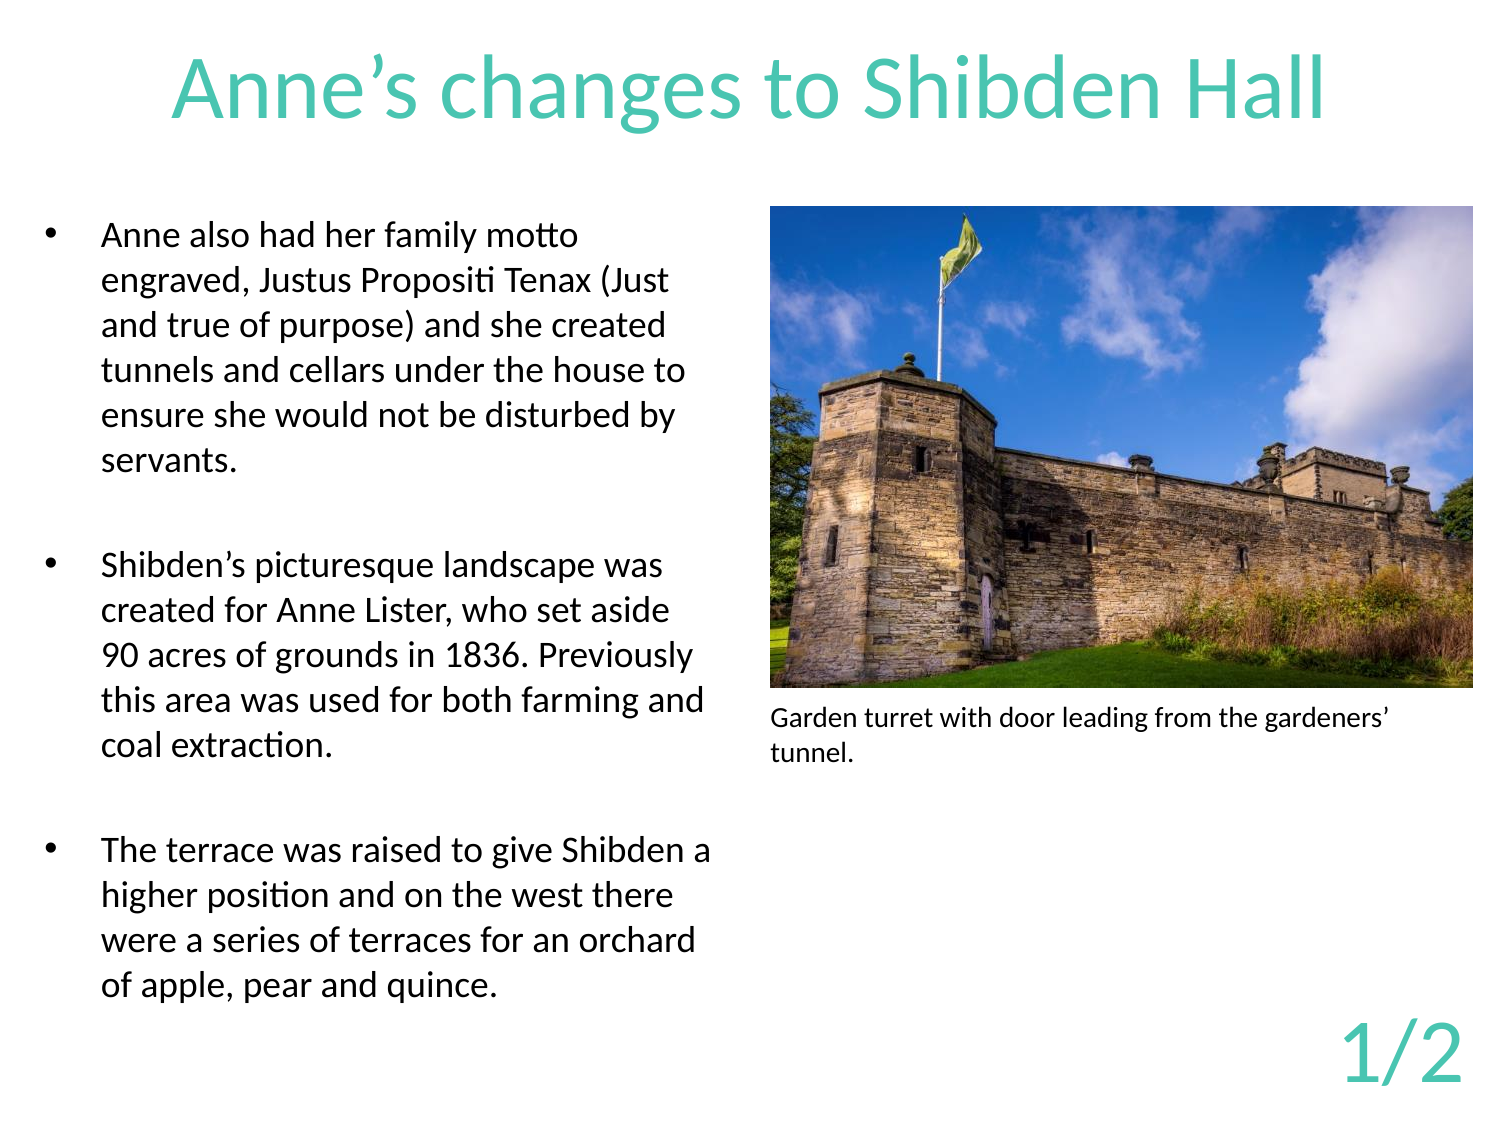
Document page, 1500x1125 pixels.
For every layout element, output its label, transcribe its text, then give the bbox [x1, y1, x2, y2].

list Anne also had her family motto engraved, Justus Propositi Tenax (Just and true of purpose) and she created tunnels and cellars under the house to ensure she would not be disturbed by servants. Shibden’s picturesque landscape was created for Anne Lister, who set aside 90 acres of grounds in 1836. Previously this area was used for both farming and coal extraction. The terrace was raised to give Shibden a higher position and on the west there were a series of terraces for an orchard of apple, pear and quince. [29, 159, 728, 1105]
picture [769, 206, 1473, 689]
title Anne’s changes to Shibden Hall [75, 0, 1426, 176]
text_box Garden turret with door leading from the gardeners’ tunnel. [755, 691, 1409, 777]
text_box 1/2 [1316, 952, 1485, 1125]
